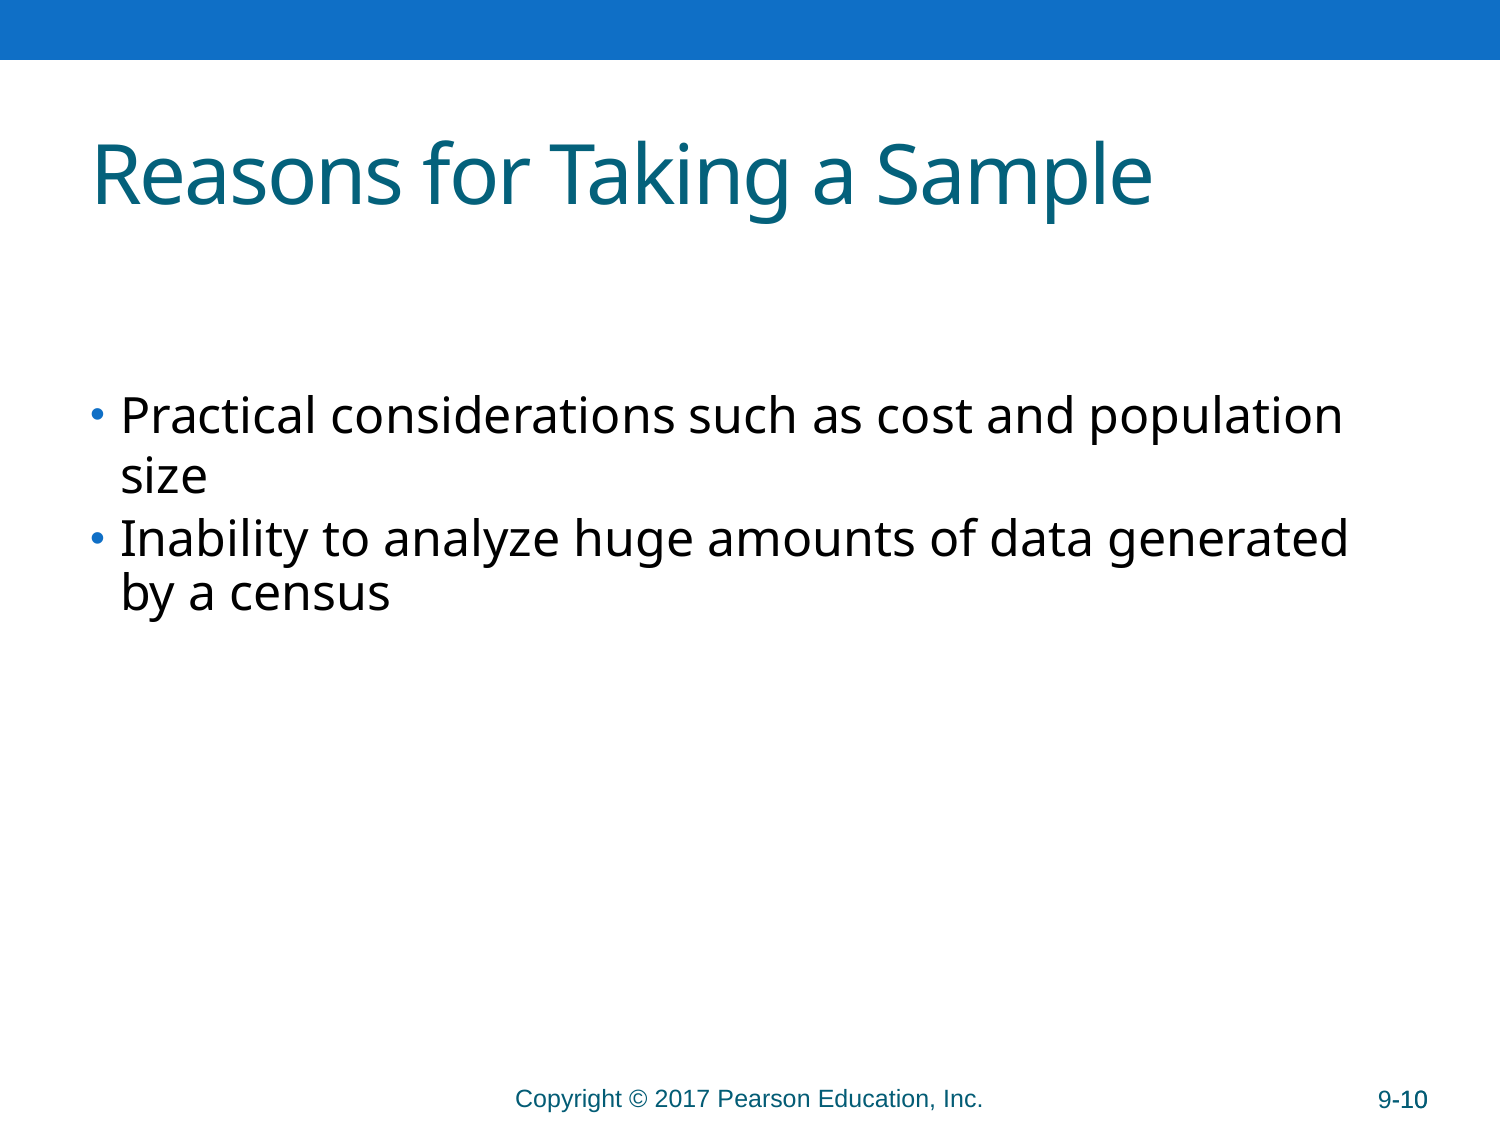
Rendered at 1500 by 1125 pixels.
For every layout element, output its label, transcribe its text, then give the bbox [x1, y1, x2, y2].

list Practical considerations such as cost and population size Inability to analyze huge amounts of data generated by a census [75, 376, 1425, 1125]
title Reasons for Taking a Sample [75, 90, 1425, 253]
